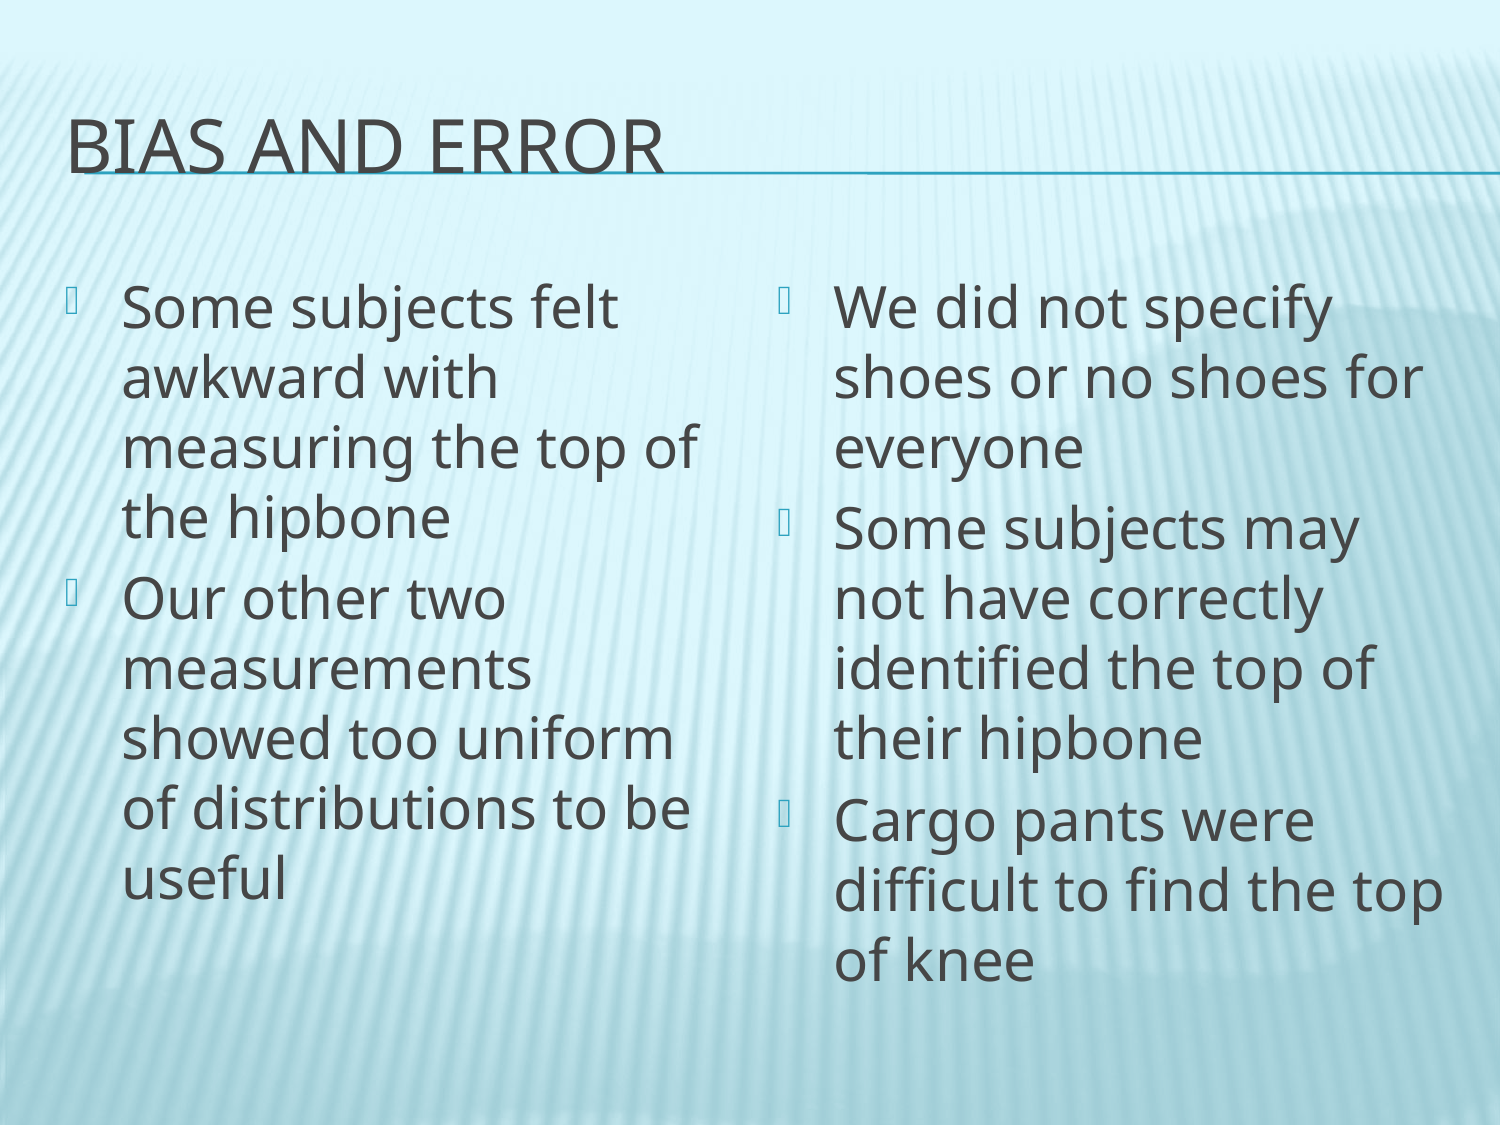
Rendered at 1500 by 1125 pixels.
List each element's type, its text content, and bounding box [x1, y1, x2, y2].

title Bias and Error [49, 75, 1475, 213]
list Some subjects felt awkward with measuring the top of the hipbone Our other two measurements showed too uniform of distributions to be useful [50, 262, 738, 1038]
list We did not specify shoes or no shoes for everyone Some subjects may not have correctly identified the top of their hipbone Cargo pants were difficult to find the top of knee [762, 262, 1475, 1038]
